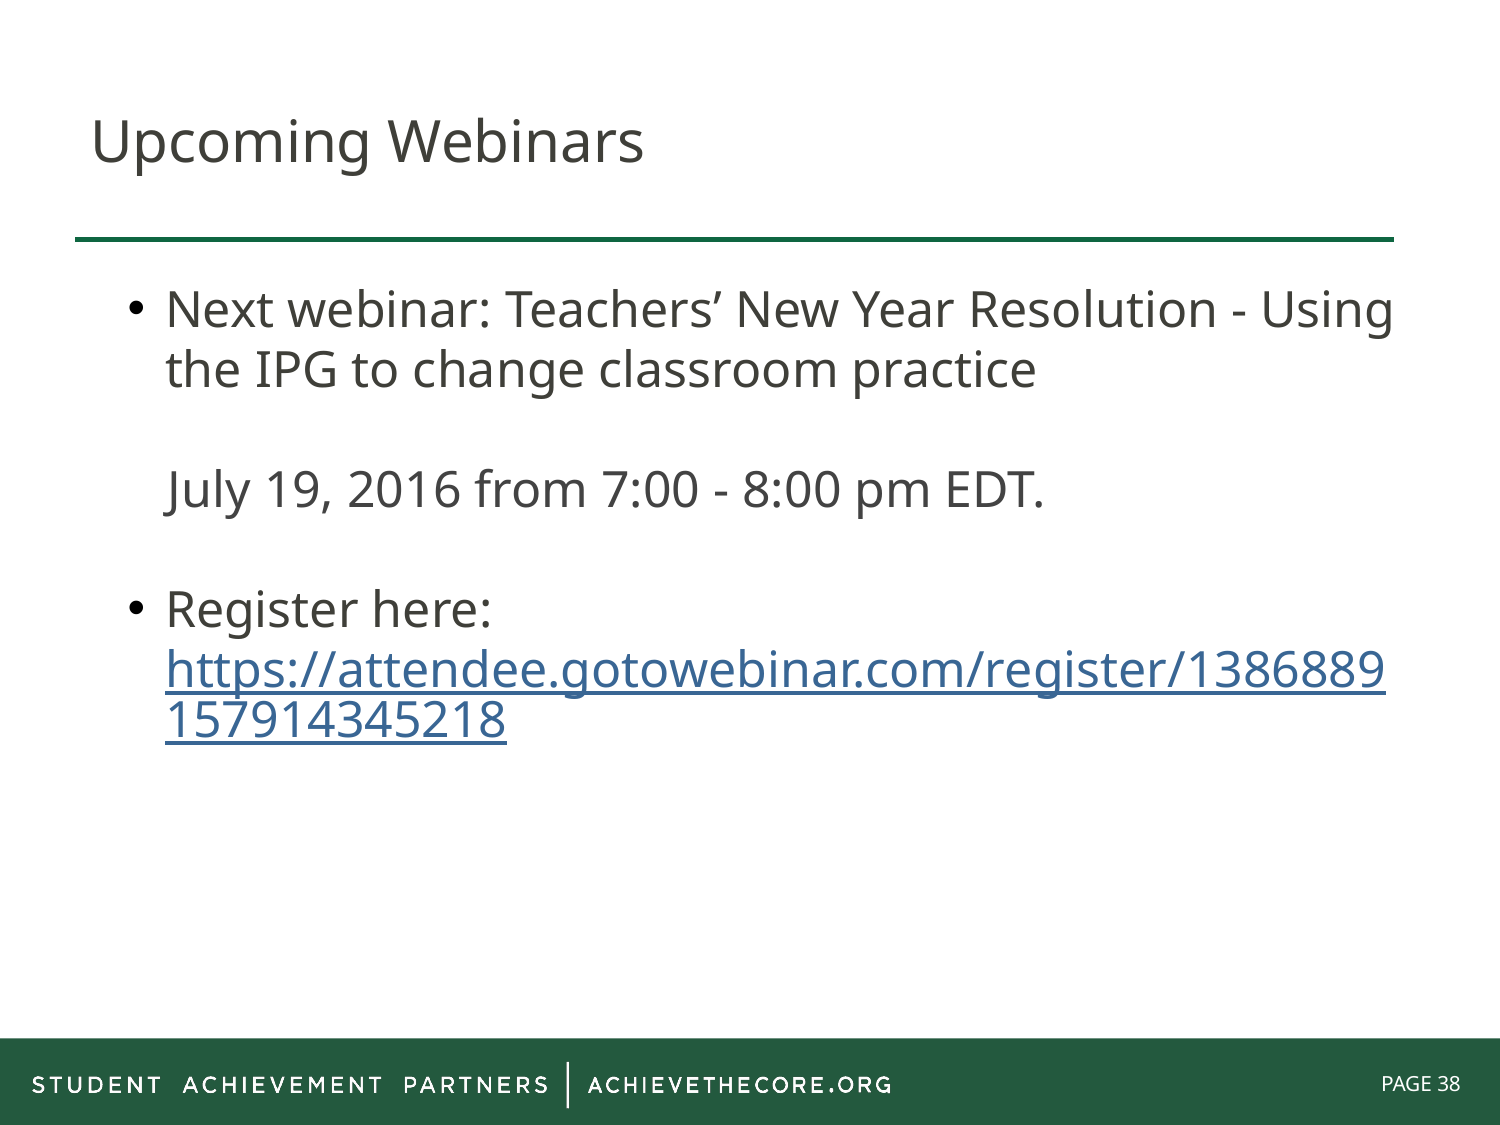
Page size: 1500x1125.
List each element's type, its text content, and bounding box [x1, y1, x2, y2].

picture [12, 1055, 911, 1112]
title Upcoming Webinars [75, 45, 1425, 233]
list Next webinar: Teachers’ New Year Resolution - Using the IPG to change classroom practice July 19, 2016 from 7:00 - 8:00 pm EDT. Register here: https://attendee.gotowebinar.com/register/1386889157914345218 [75, 262, 1425, 1005]
